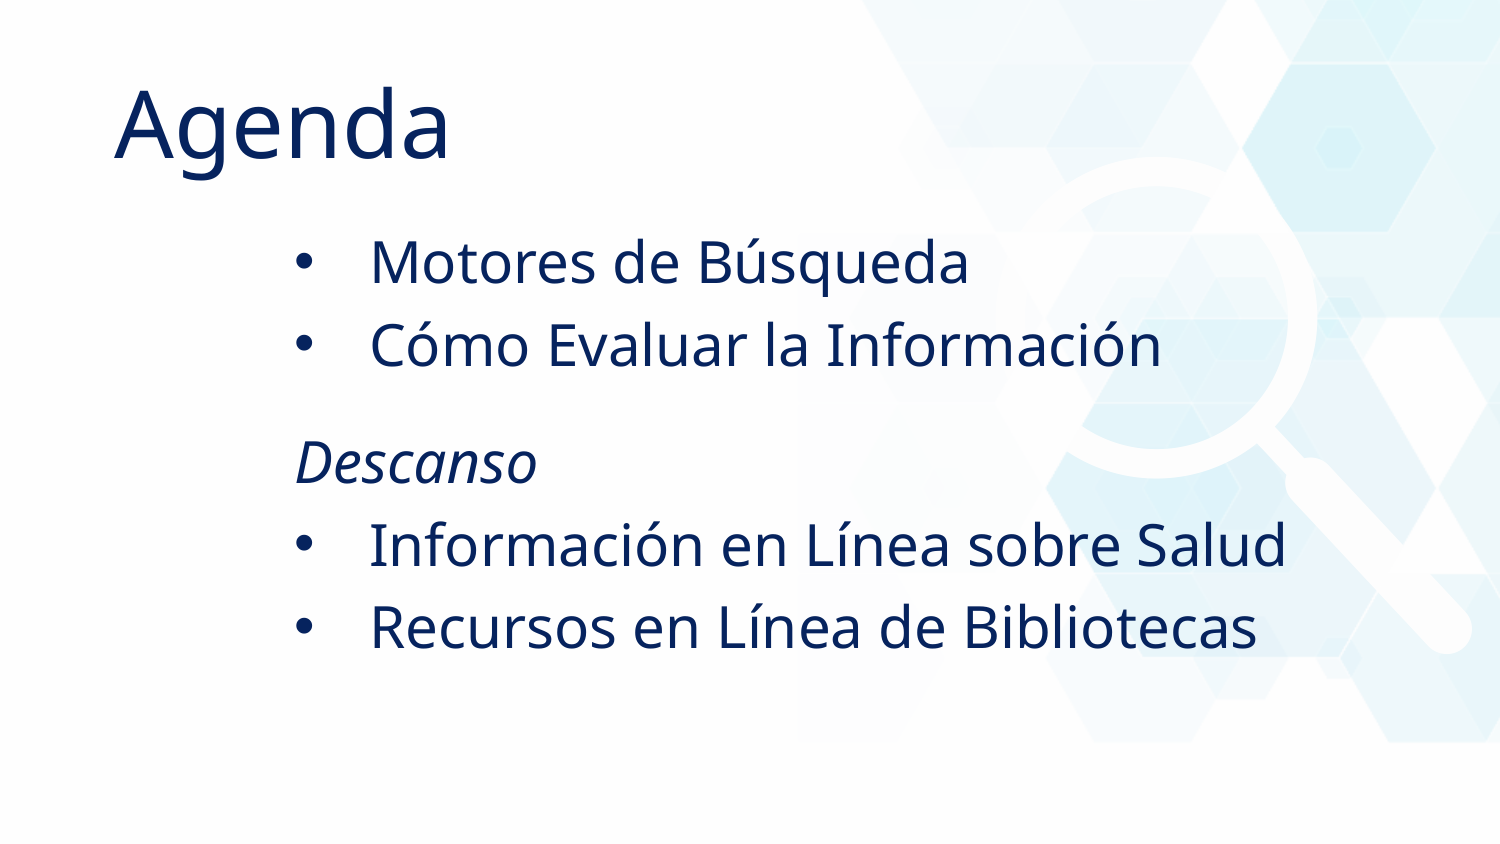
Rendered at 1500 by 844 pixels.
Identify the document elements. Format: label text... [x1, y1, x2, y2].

text_box Agenda [99, 50, 1500, 187]
title Motores de Búsqueda Cómo Evaluar la Información Descanso Información en Línea sobre Salud Recursos en Línea de Bibliotecas [270, 210, 1500, 710]
